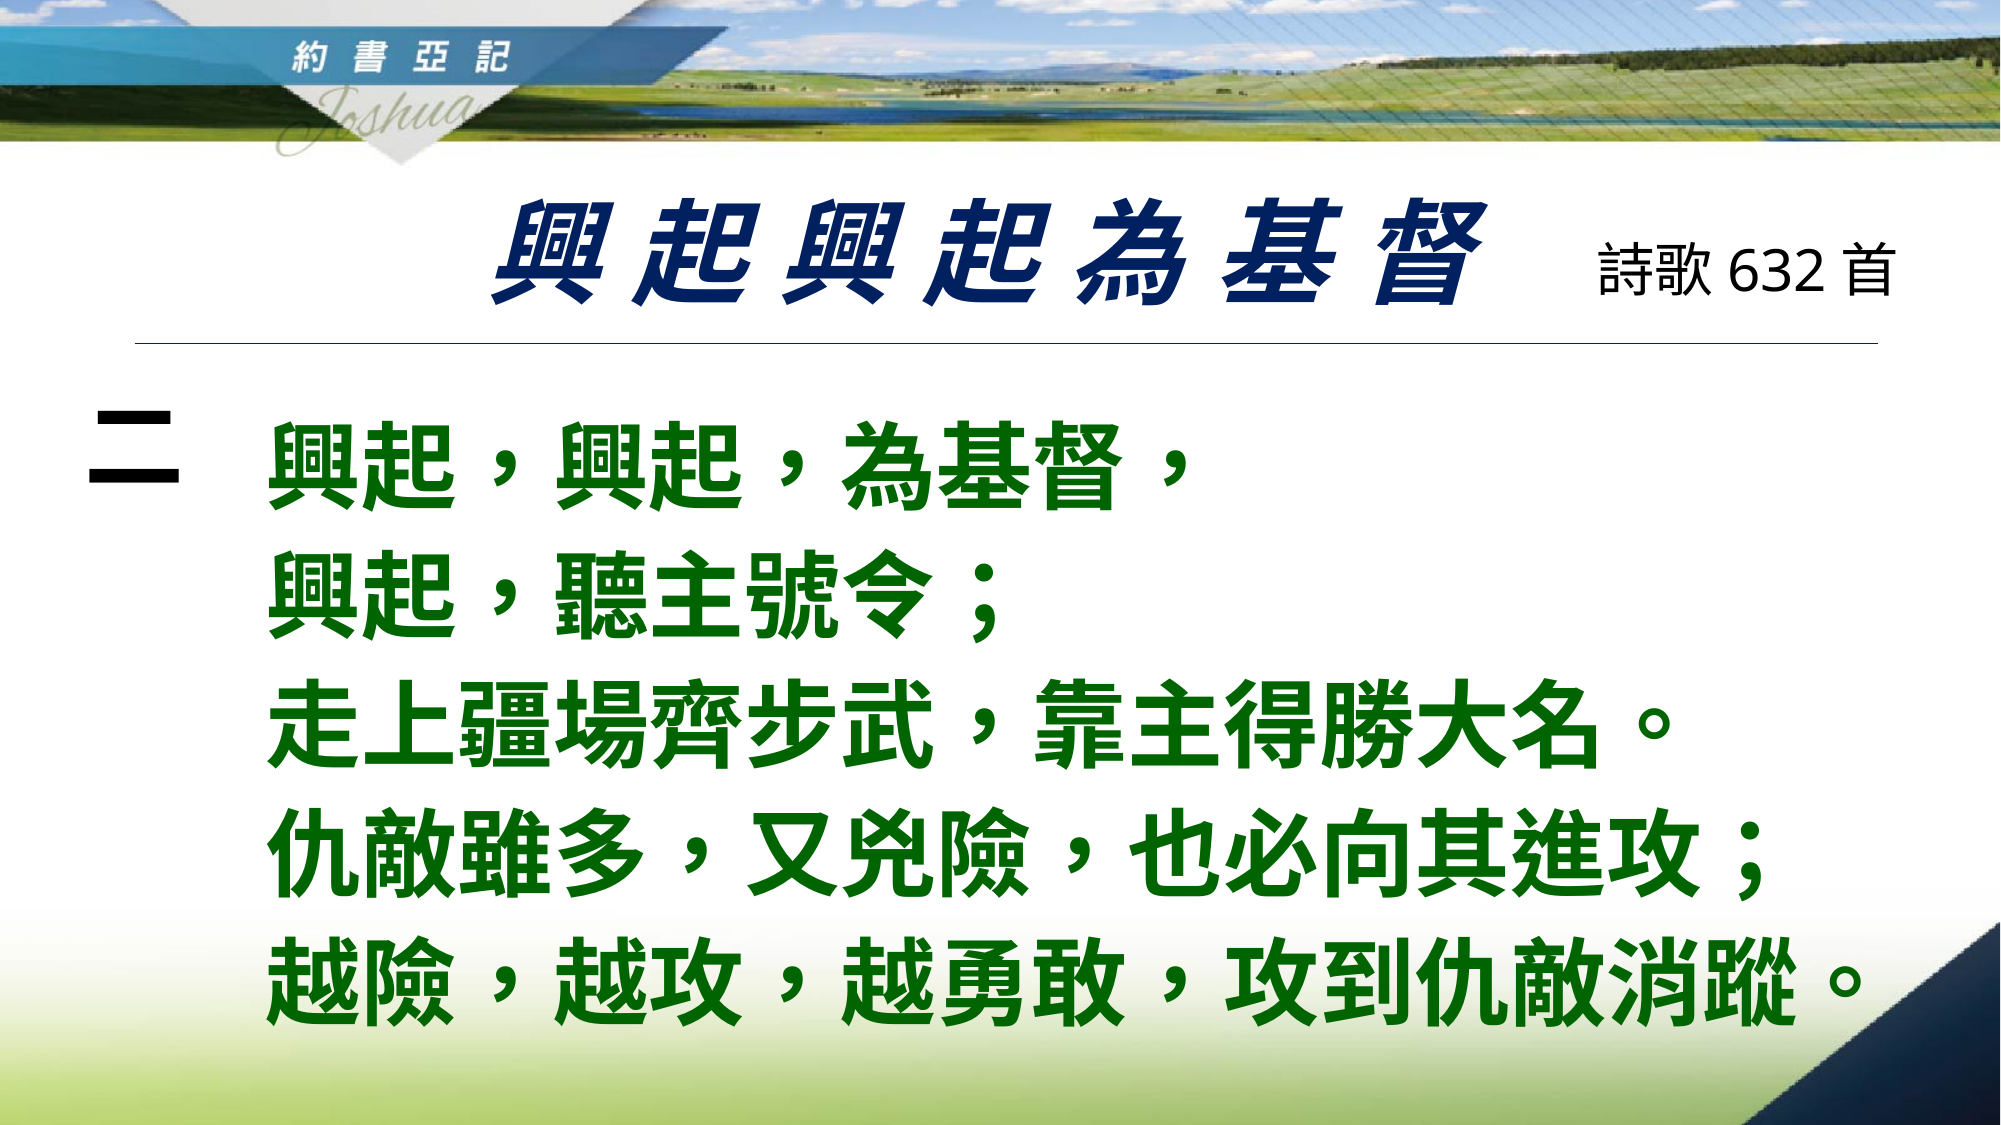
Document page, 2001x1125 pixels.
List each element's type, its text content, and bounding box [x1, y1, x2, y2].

text_box 二 [70, 375, 200, 511]
picture [0, 0, 2001, 1125]
text_box 興起興起為基督 [471, 173, 1541, 326]
text_box 興起，興起，為基督， 興起，聽主號令； 走上疆場齊步武，靠主得勝大名。 仇敵雖多，又兇險，也必向其進攻；越險，越攻，越勇敢，攻到仇敵消蹤。 [250, 384, 1833, 1046]
text_box 詩歌632首 [1581, 225, 1914, 311]
